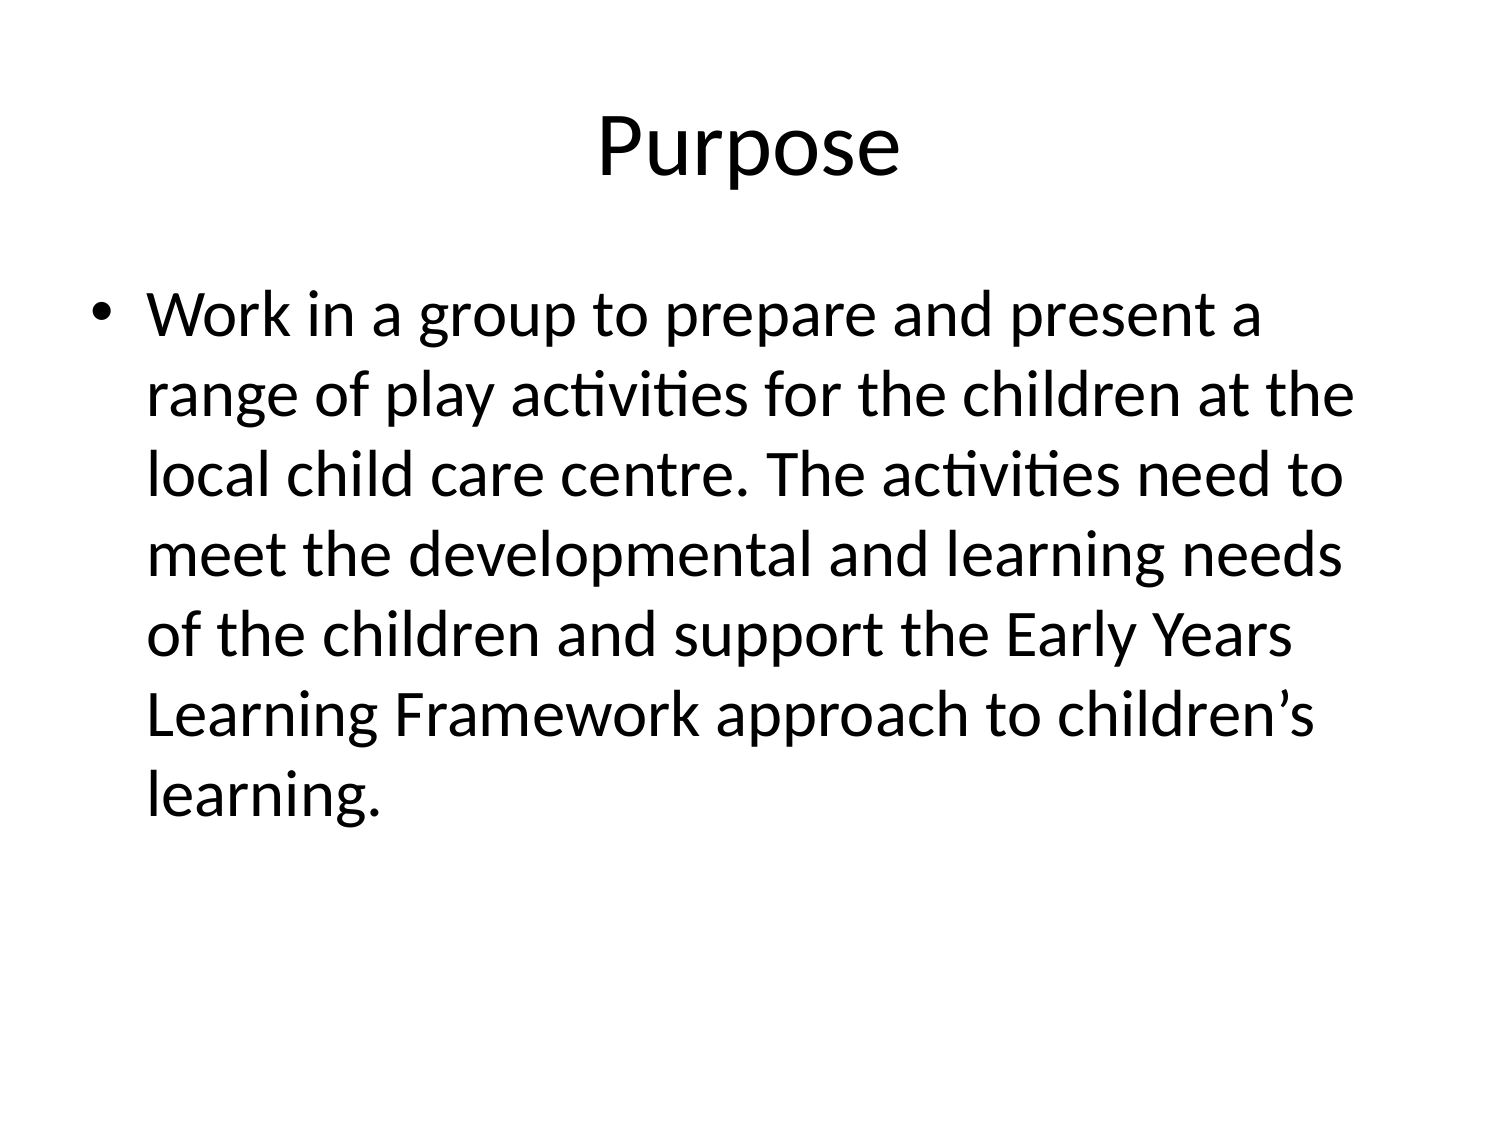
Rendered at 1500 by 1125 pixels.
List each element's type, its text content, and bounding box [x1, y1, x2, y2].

list Work in a group to prepare and present a range of play activities for the children at the local child care centre. The activities need to meet the developmental and learning needs of the children and support the Early Years Learning Framework approach to children’s learning. [75, 262, 1425, 1005]
title Purpose [75, 45, 1425, 233]
